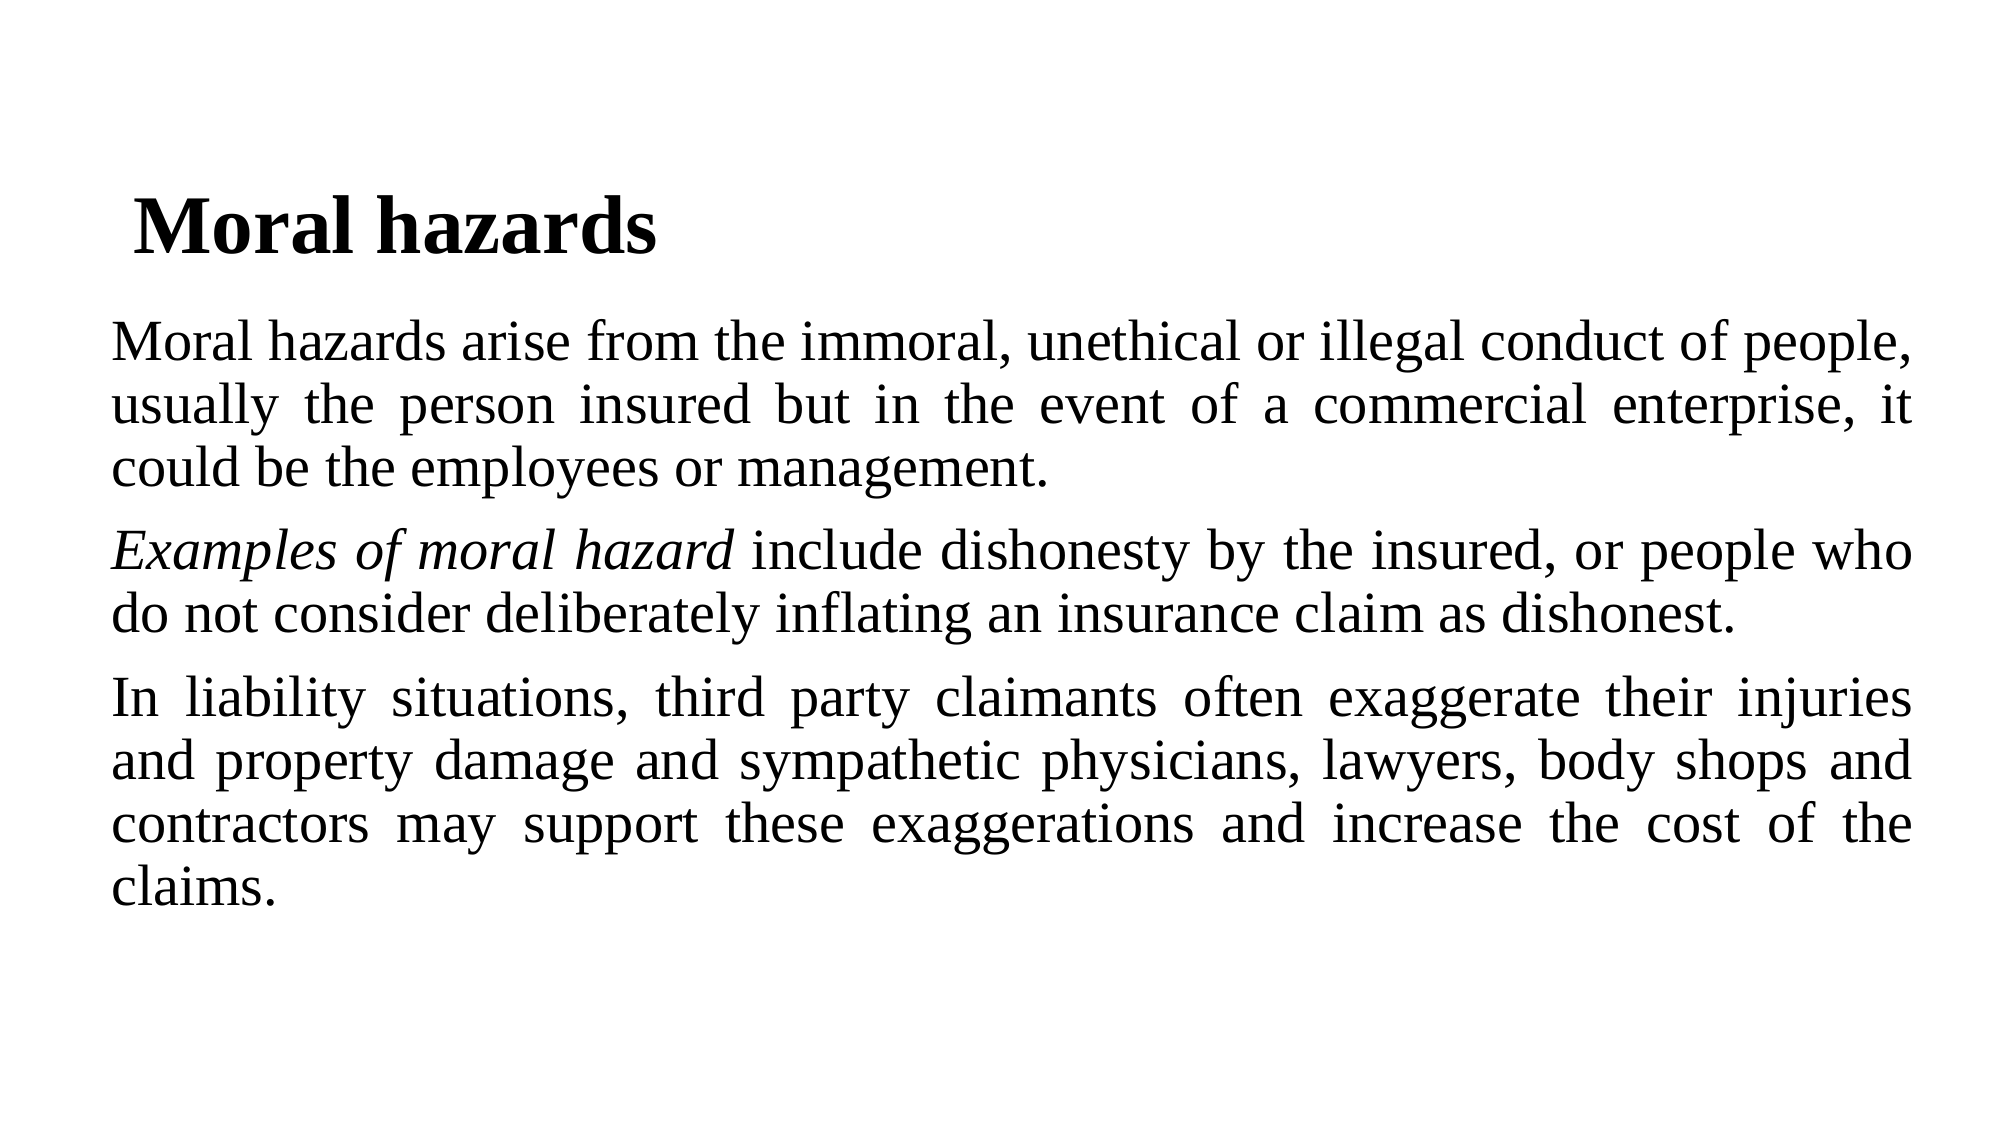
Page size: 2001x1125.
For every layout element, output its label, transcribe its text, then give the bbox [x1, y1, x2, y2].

title Moral hazards [118, 151, 1918, 302]
list Moral hazards arise from the immoral, unethical or illegal conduct of people, usually the person insured but in the event of a commercial enterprise, it could be the employees or management. Examples of moral hazard include dishonesty by the insured, or people who do not consider deliberately inflating an insurance claim as dishonest. In liability situations, third party claimants often exaggerate their injuries and property damage and sympathetic physicians, lawyers, body shops and contractors may support these exaggerations and increase the cost of the claims. [96, 302, 1930, 1061]
